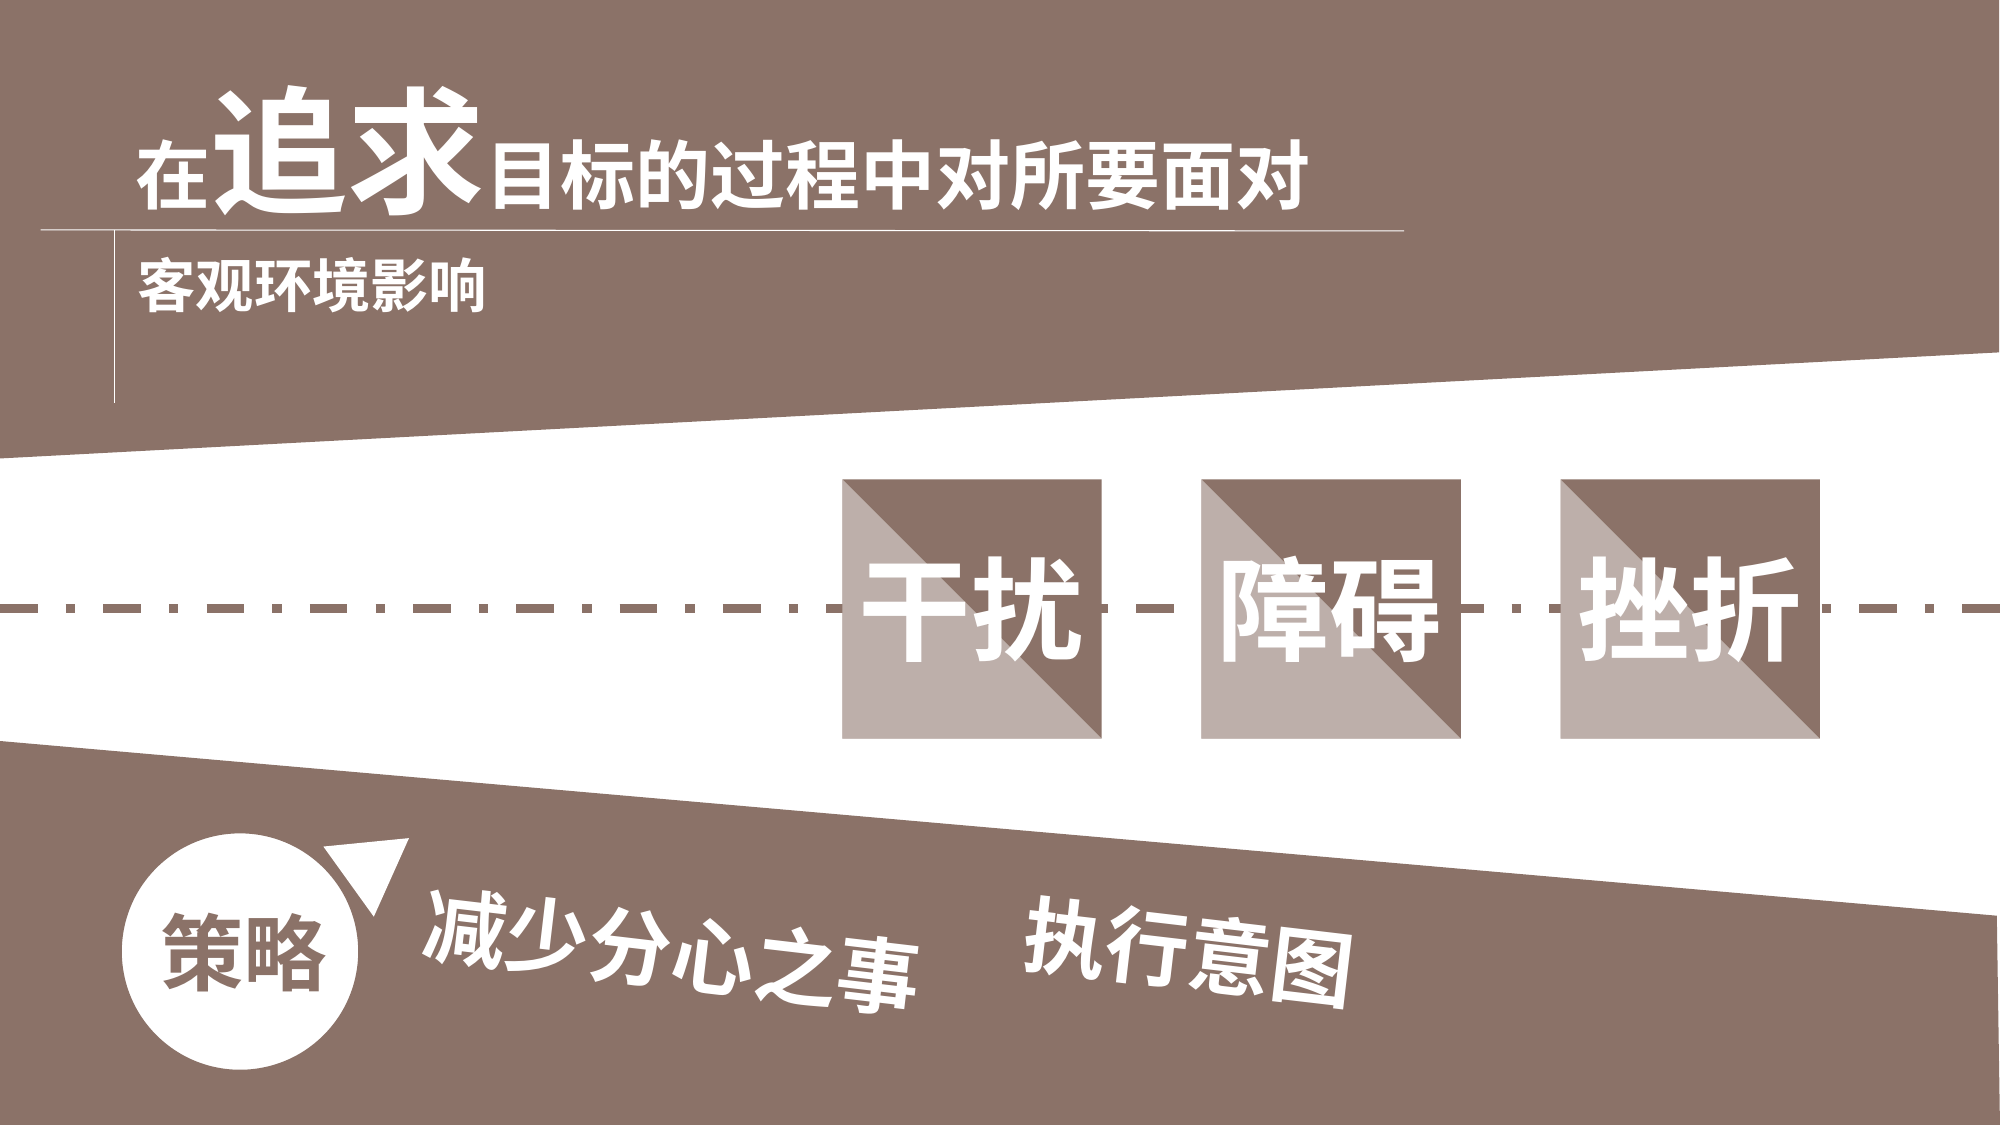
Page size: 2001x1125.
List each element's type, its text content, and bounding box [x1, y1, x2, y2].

text_box 执行意图 [1002, 872, 1377, 1030]
text_box [0, 0, 2000, 460]
text_box 客观环境影响 [123, 242, 503, 327]
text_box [1201, 479, 1461, 739]
text_box [321, 836, 411, 919]
text_box 减少分心之事 [402, 862, 942, 1040]
text_box [119, 831, 361, 1072]
text_box [0, 739, 2000, 1125]
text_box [1560, 479, 1820, 739]
text_box 在追求目标的过程中对所要面对 [120, 58, 1326, 229]
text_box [842, 479, 1102, 739]
text_box 策略 [145, 893, 342, 1009]
text_box 在追求目标的过程中对所要面对 [120, 231, 1326, 239]
